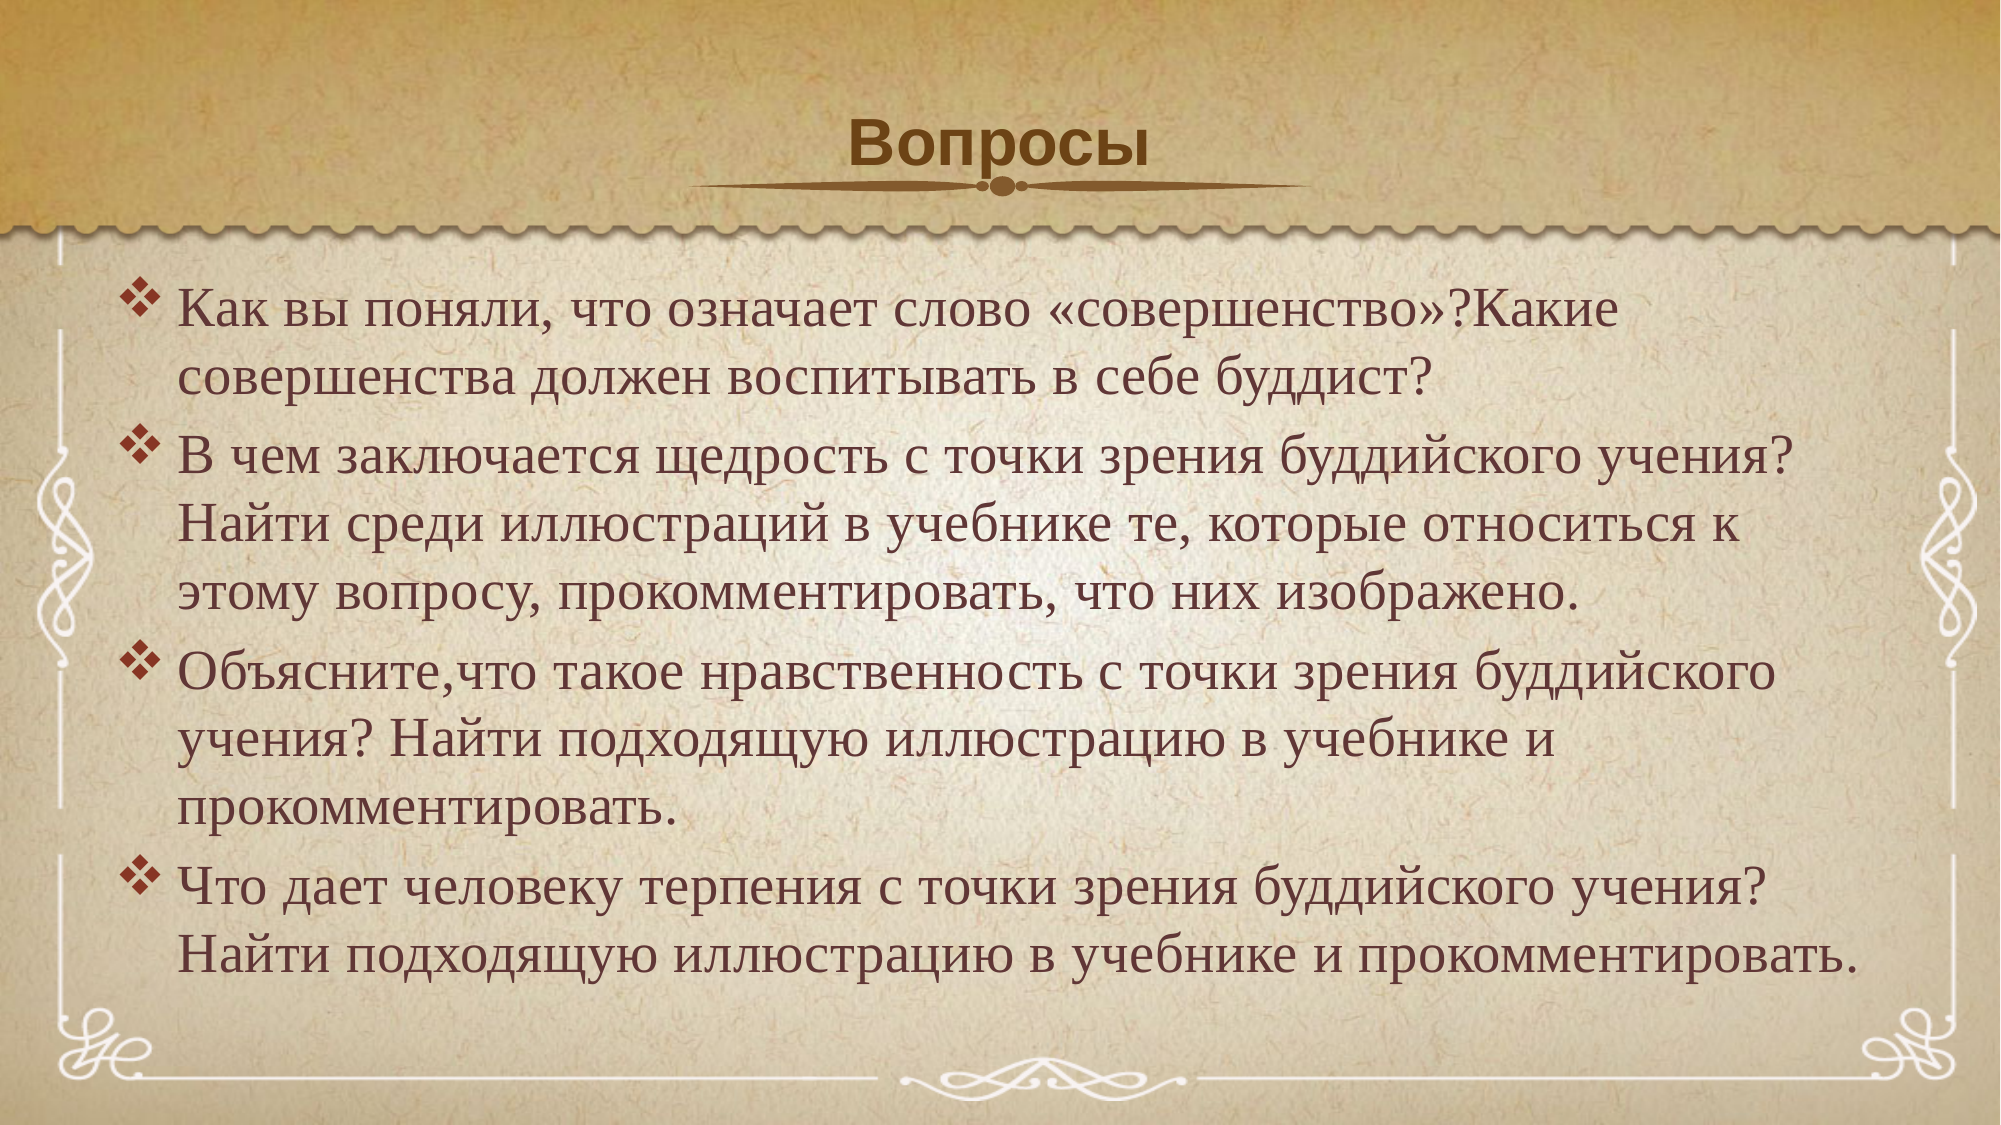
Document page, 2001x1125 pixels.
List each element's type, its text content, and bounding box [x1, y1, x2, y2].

picture [0, 0, 2001, 1125]
list Как вы поняли, что означает слово «совершенство»?Какие совершенства должен воспитывать в себе буддист? В чем заключается щедрость с точки зрения буддийского учения?Найти среди иллюстраций в учебнике те, которые относиться к этому вопросу, прокомментировать, что них изображено. Объясните,что такое нравственность с точки зрения буддийского учения? Найти подходящую иллюстрацию в учебнике и прокомментировать. Что дает человеку терпения с точки зрения буддийского учения?Найти подходящую иллюстрацию в учебнике и прокомментировать. [99, 262, 1900, 1050]
title Вопросы [99, 45, 1900, 233]
